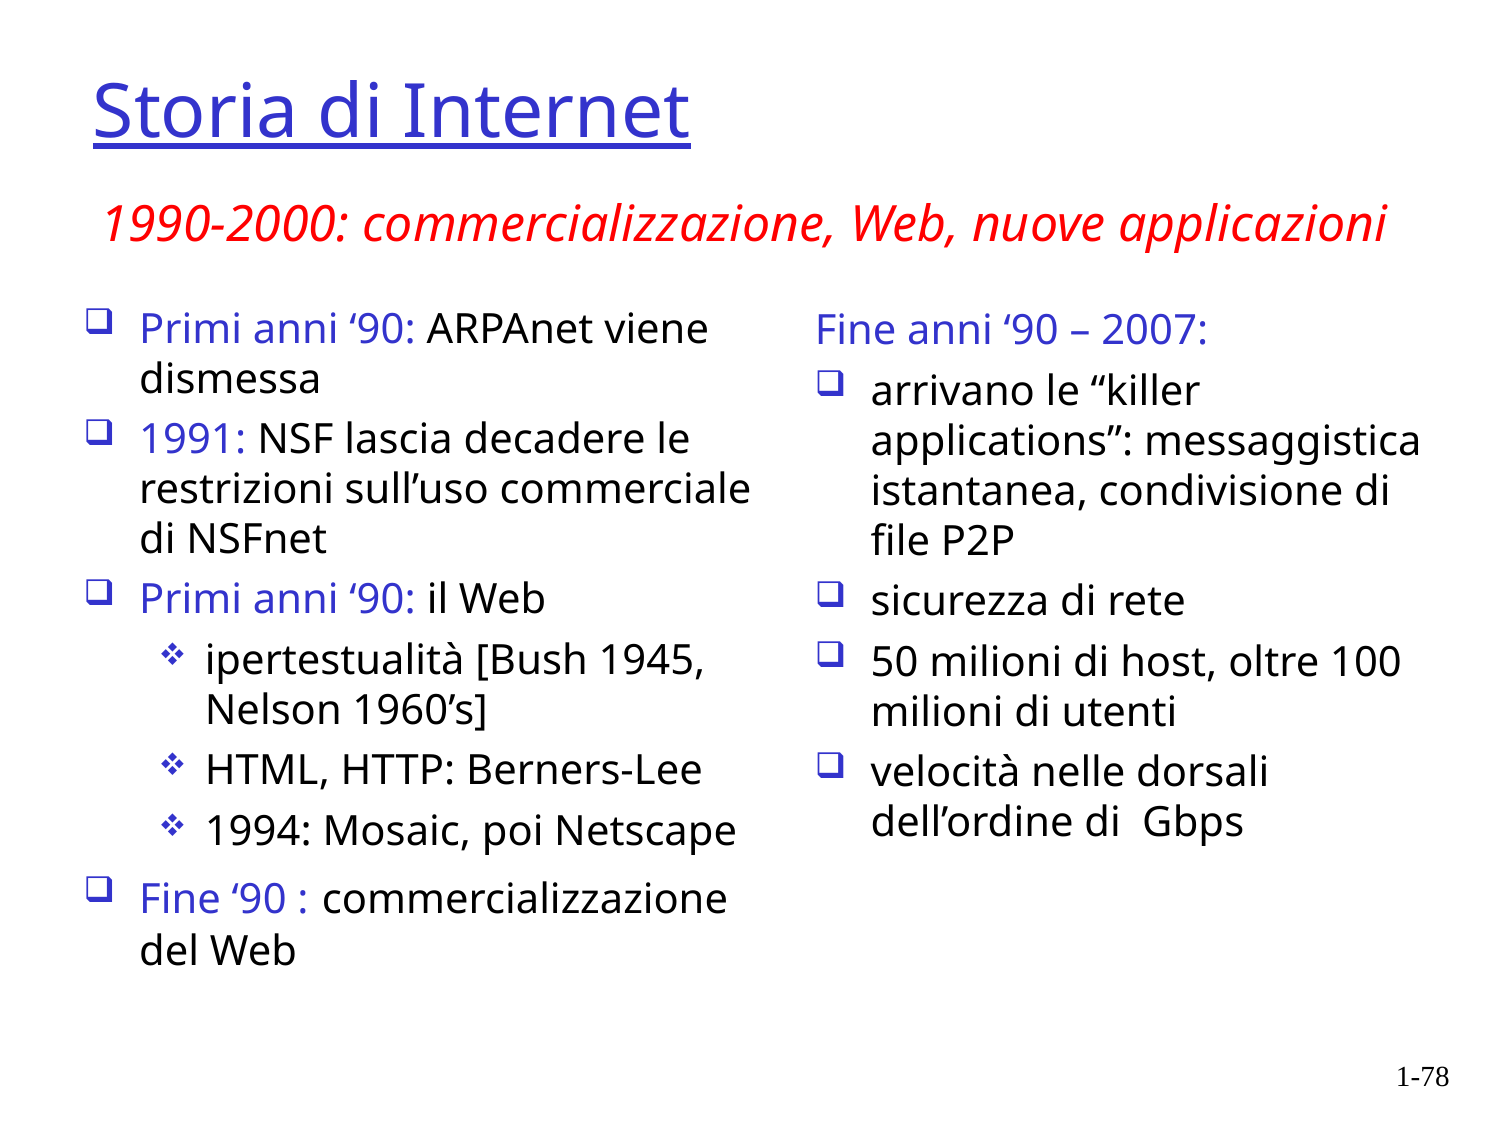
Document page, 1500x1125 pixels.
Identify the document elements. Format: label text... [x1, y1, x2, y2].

list Fine anni ‘90 – 2007: arrivano le “killer applications”: messaggistica istantanea, condivisione di file P2P sicurezza di rete 50 milioni di host, oltre 100 milioni di utenti velocità nelle dorsali dell’ordine di Gbps [799, 295, 1451, 1026]
list Primi anni ‘90: ARPAnet viene dismessa 1991: NSF lascia decadere le restrizioni sull’uso commerciale di NSFnet Primi anni ‘90: il Web ipertestualità [Bush 1945, Nelson 1960’s] HTML, HTTP: Berners-Lee 1994: Mosaic, poi Netscape Fine ‘90 : commercializzazione del Web [68, 293, 803, 1026]
text_box 1990-2000: commercializzazione, Web, nuove applicazioni [85, 168, 1475, 275]
slide_number 1-78 [1362, 1049, 1465, 1125]
title Storia di Internet [77, 54, 1354, 162]
